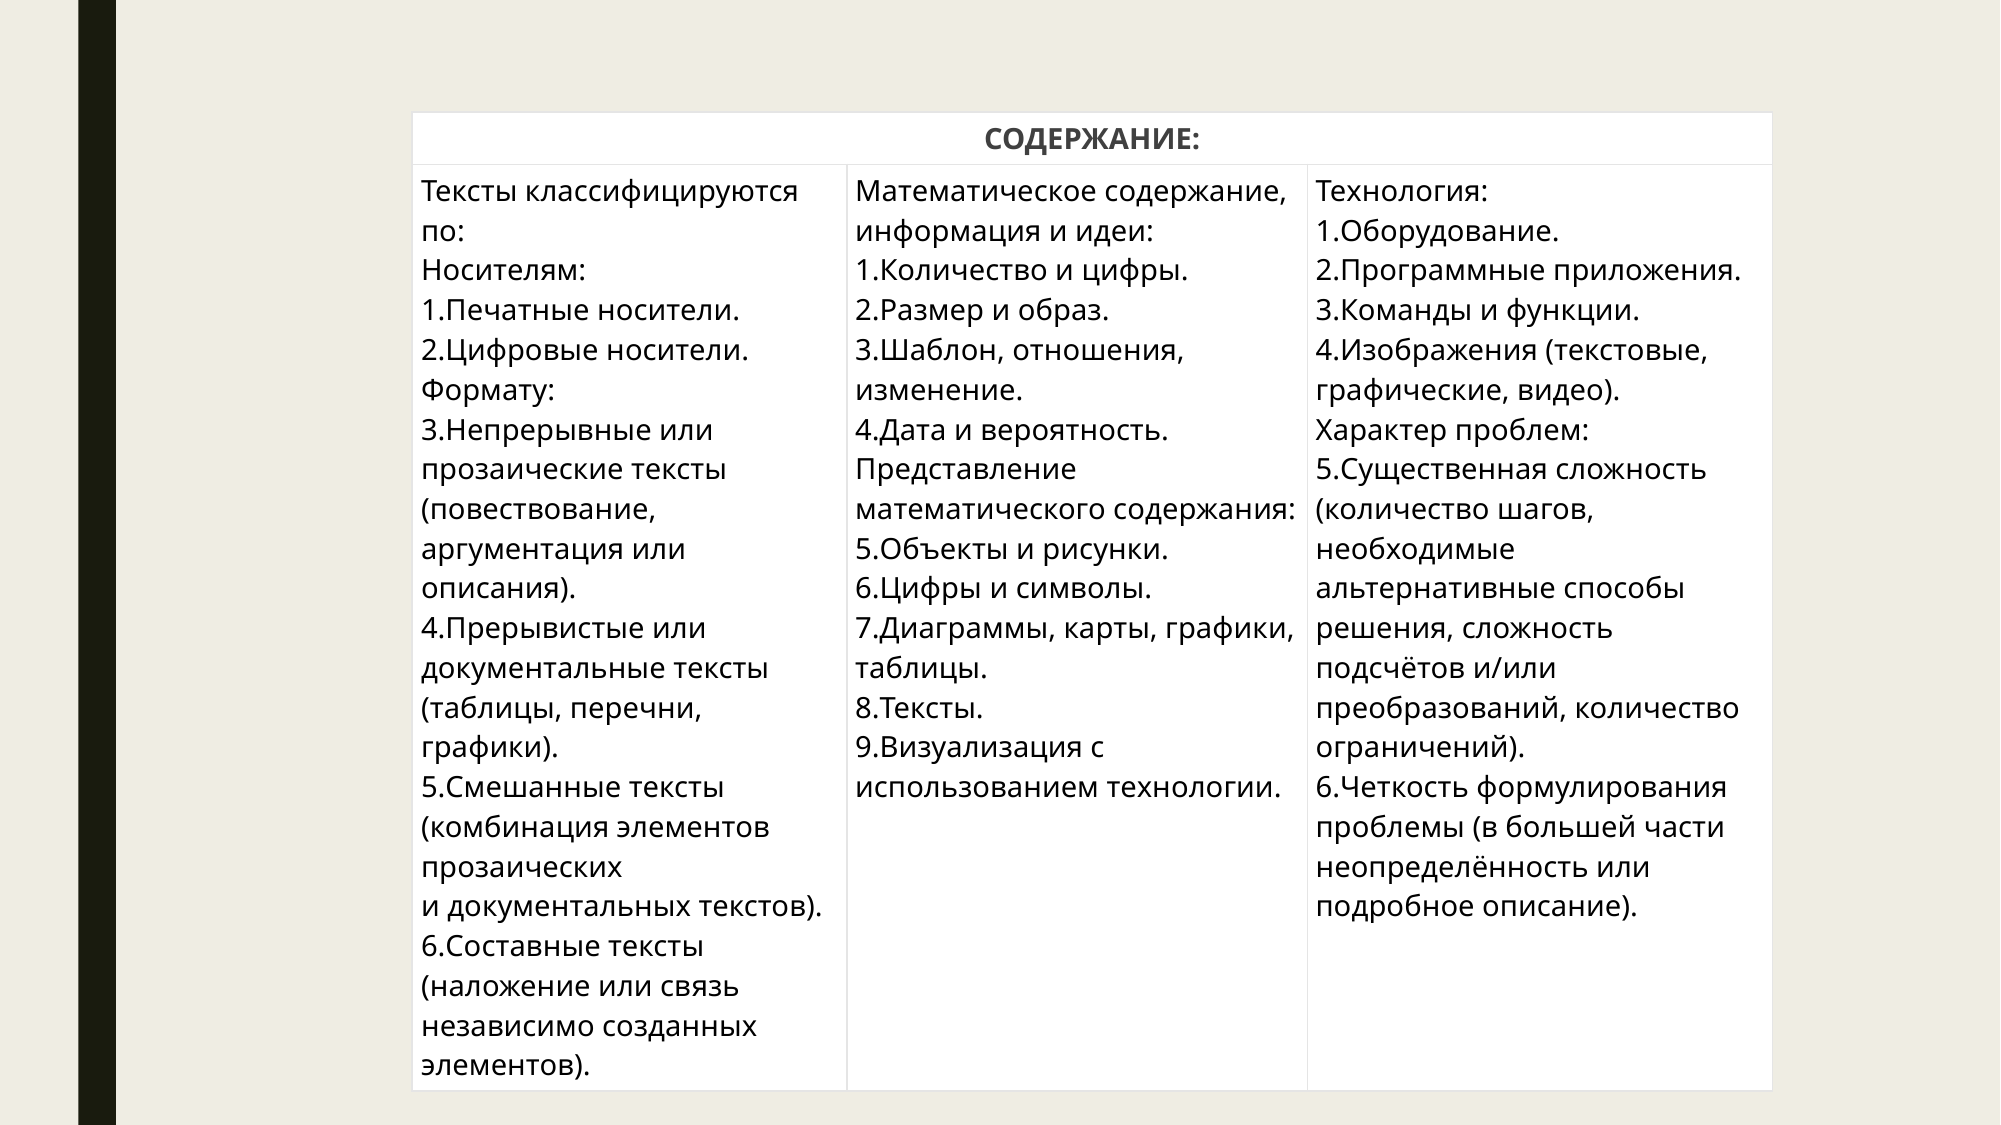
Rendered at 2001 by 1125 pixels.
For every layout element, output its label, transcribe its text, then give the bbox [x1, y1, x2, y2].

table_cell Тексты классифицируются по: Носителям: Печатные носители. Цифровые носители. Формату: Непрерывные или прозаические тексты (повествование, аргументация или описания). Прерывистые или документальные тексты (таблицы, перечни, графики). Смешанные тексты (комбинация элементов прозаических и документальных текстов). Составные тексты (наложение или связь независимо созданных элементов). [413, 165, 846, 1090]
table_header СОДЕРЖАНИЕ: [413, 113, 1772, 164]
table_cell Технология: Оборудование. Программные приложения. Команды и функции. Изображения (текстовые, графические, видео). Характер проблем: Существенная сложность (количество шагов, необходимые альтернативные способы решения, сложность подсчётов и/или преобразований, количество ограничений). Четкость формулирования проблемы (в большей части неопределённость или подробное описание). [1308, 165, 1772, 1090]
table_cell Математическое содержание, информация и идеи: Количество и цифры. Размер и образ. Шаблон, отношения, изменение. Дата и вероятность. Представление математического содержания: Объекты и рисунки. Цифры и символы. Диаграммы, карты, графики, таблицы. Тексты. Визуализация с использованием технологии. [848, 165, 1307, 1090]
